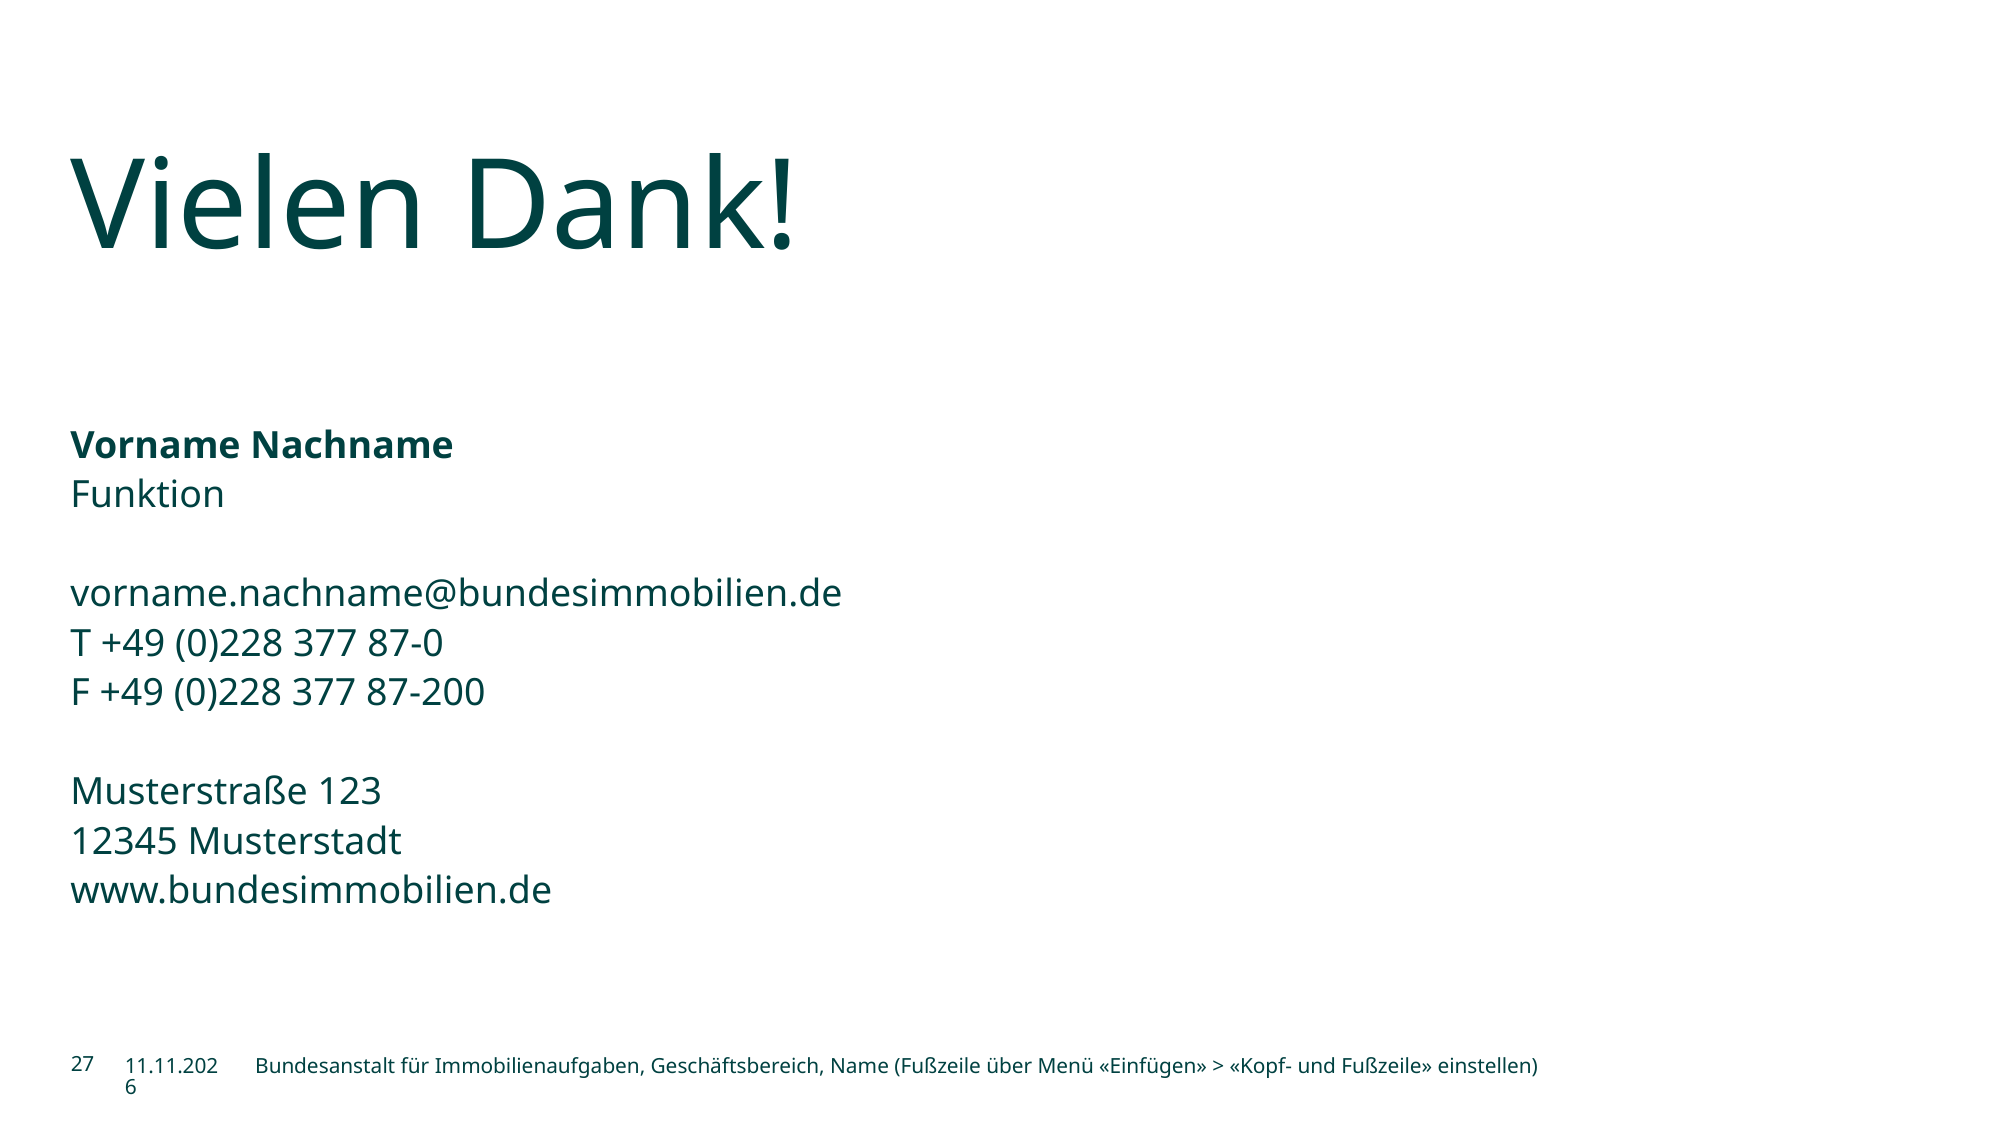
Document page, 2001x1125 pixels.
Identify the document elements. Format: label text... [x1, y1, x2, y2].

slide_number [124, 1052, 226, 1077]
title Vielen Dank! [70, 91, 1285, 253]
list Vorname Nachname Funktion vorname.nachname@bundesimmobilien.de T +49 (0)228 377 87-0 F +49 (0)228 377 87-200 Musterstraße 123 12345 Musterstadt www.bundesimmobilien.de [70, 416, 1286, 1034]
footer Bundesanstalt für Immobilienaufgaben, Geschäftsbereich, Name (Fußzeile über Menü «Einfügen» > «Kopf- und Fußzeile» einstellen) [255, 1052, 1933, 1077]
slide_number 27 [70, 1052, 119, 1077]
